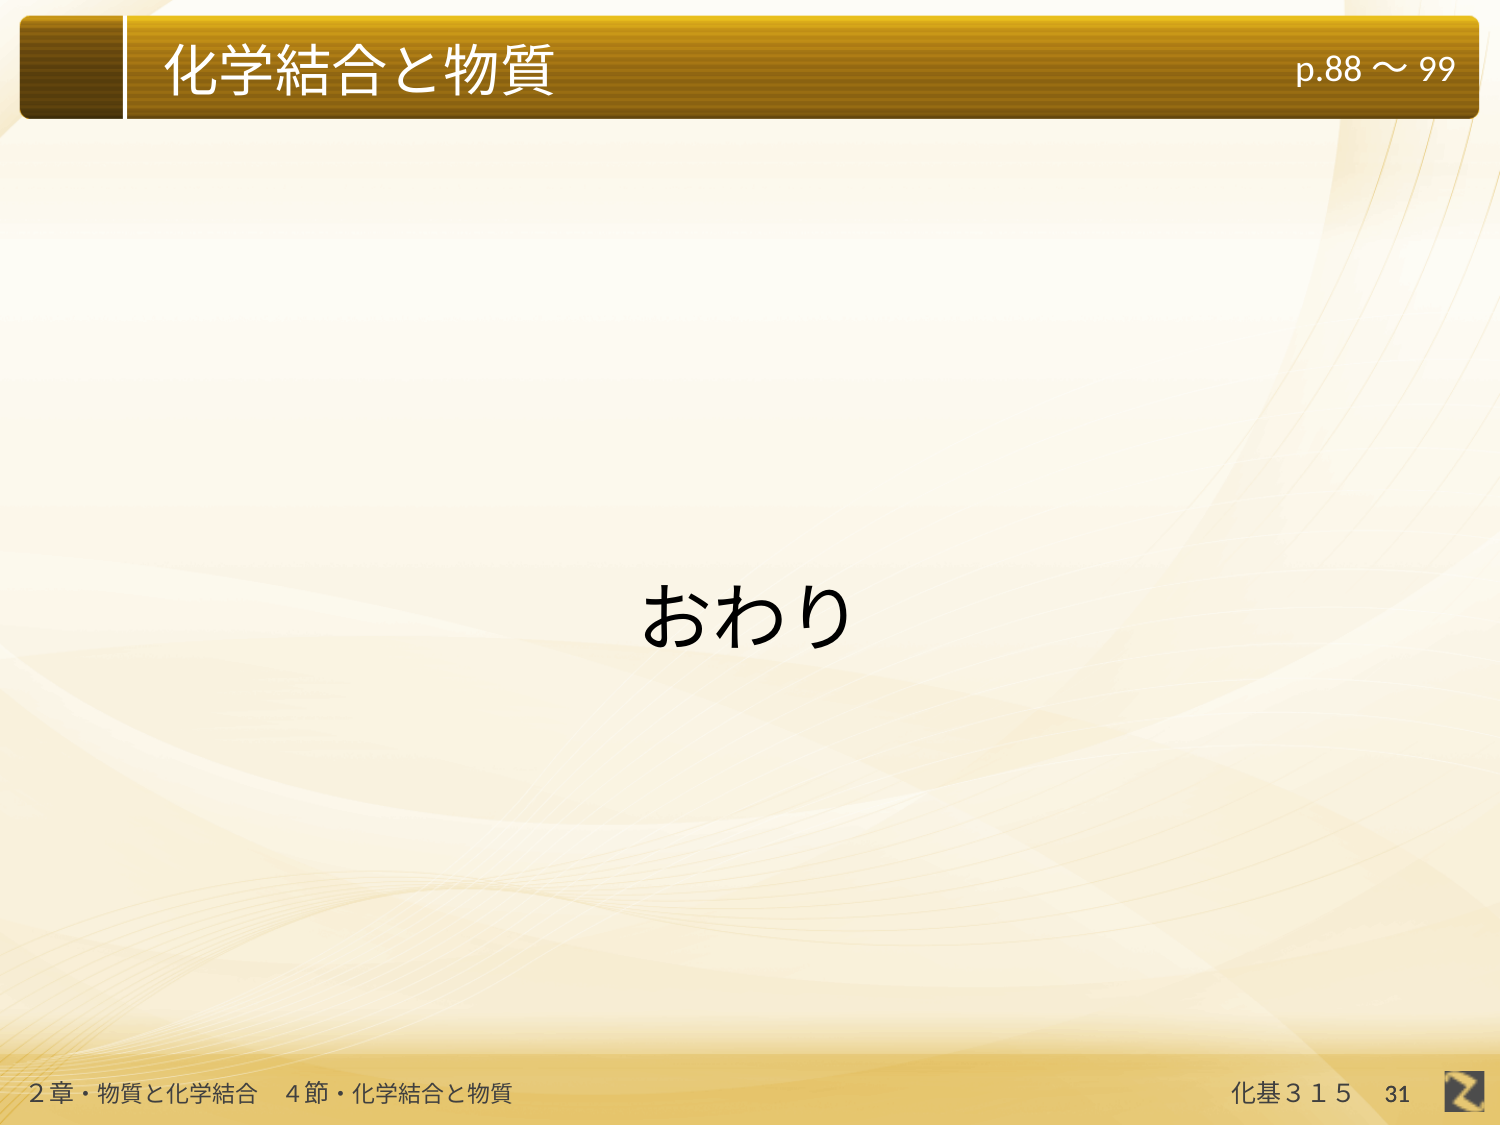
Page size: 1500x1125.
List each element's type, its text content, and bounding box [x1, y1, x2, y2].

text_box おわり [0, 562, 1500, 668]
picture [0, 0, 1500, 562]
picture [0, 668, 1500, 1125]
slide_number 31 [1358, 1070, 1437, 1118]
